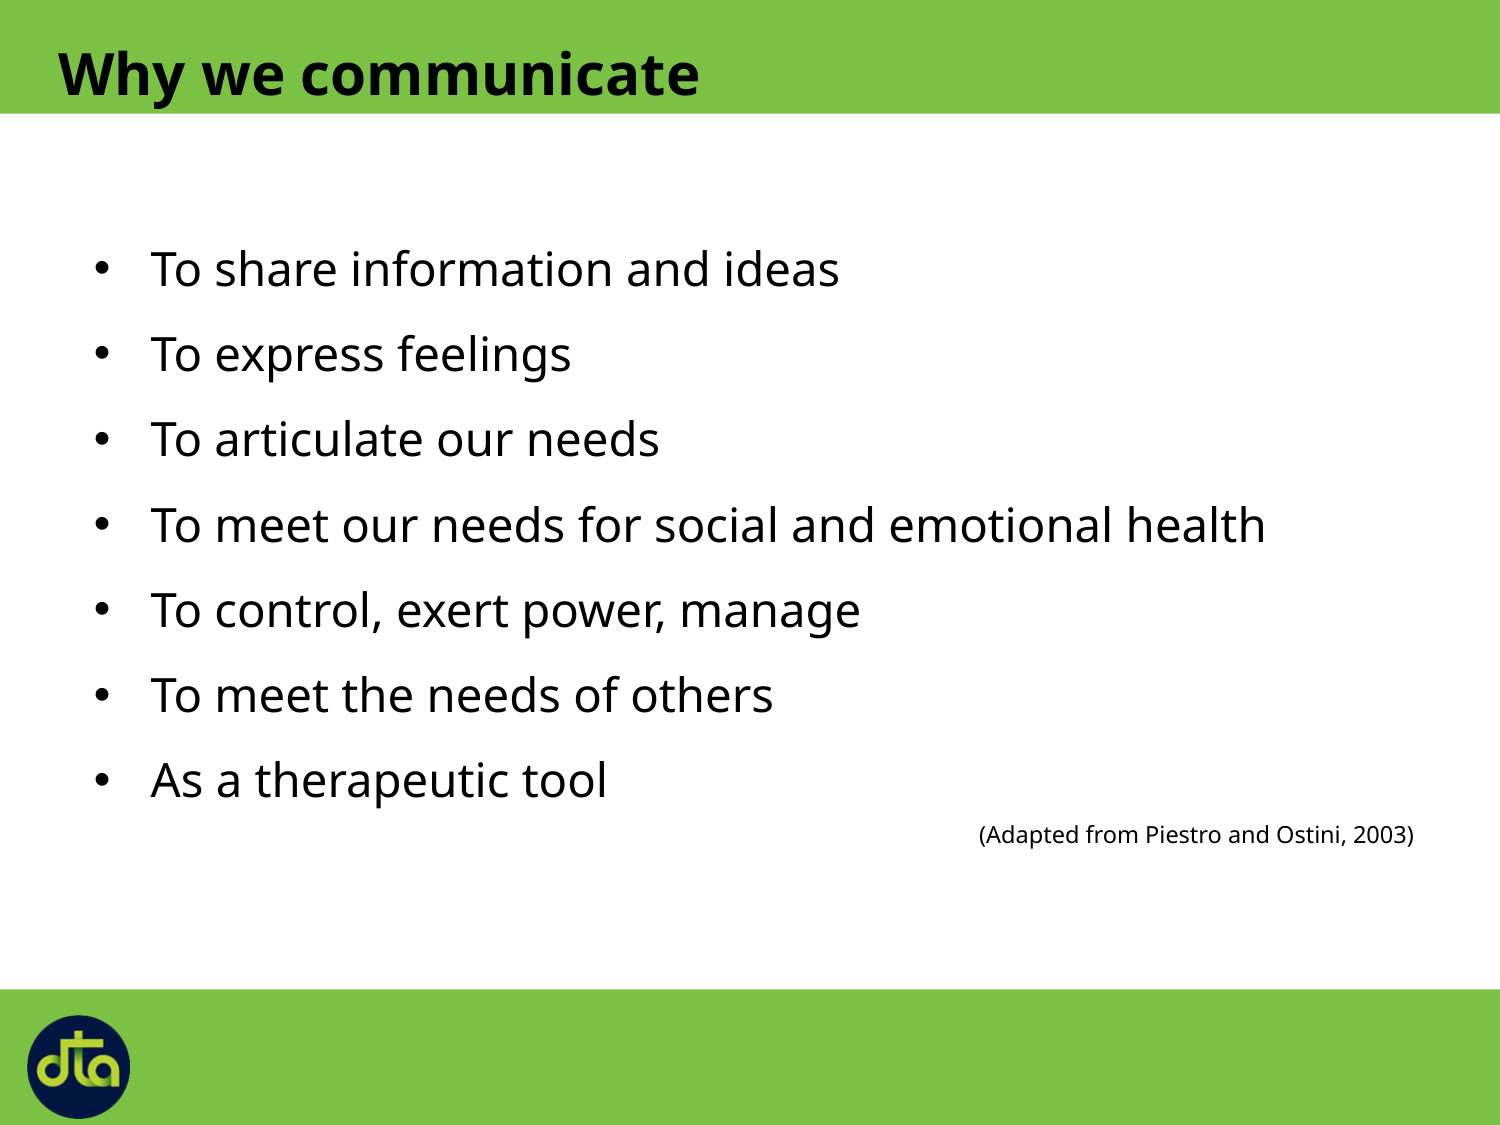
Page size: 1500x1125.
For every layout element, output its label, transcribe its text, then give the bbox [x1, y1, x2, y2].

text_box To share information and ideas To express feelings To articulate our needs To meet our needs for social and emotional health To control, exert power, manage To meet the needs of others As a therapeutic tool (Adapted from Piestro and Ostini, 2003) [78, 219, 1429, 858]
picture [27, 1015, 131, 1120]
text_box Why we communicate [0, 19, 760, 125]
